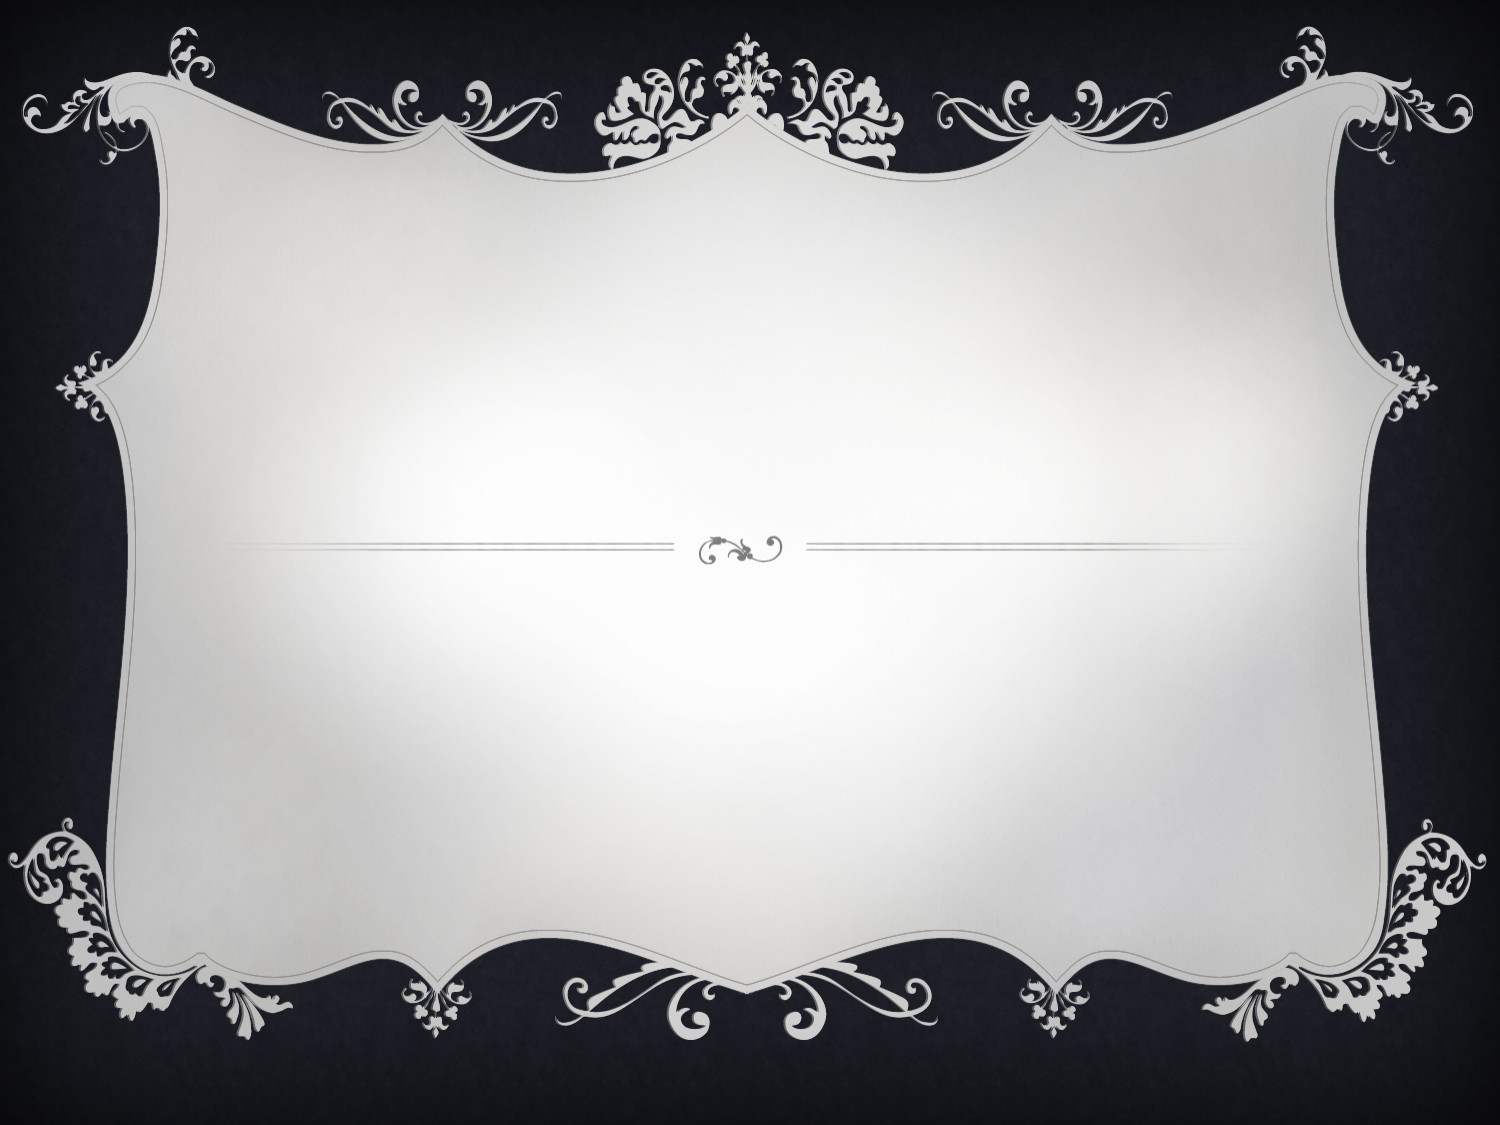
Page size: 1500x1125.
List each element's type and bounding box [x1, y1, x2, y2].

picture [0, 0, 1500, 459]
picture [0, 613, 1500, 1125]
